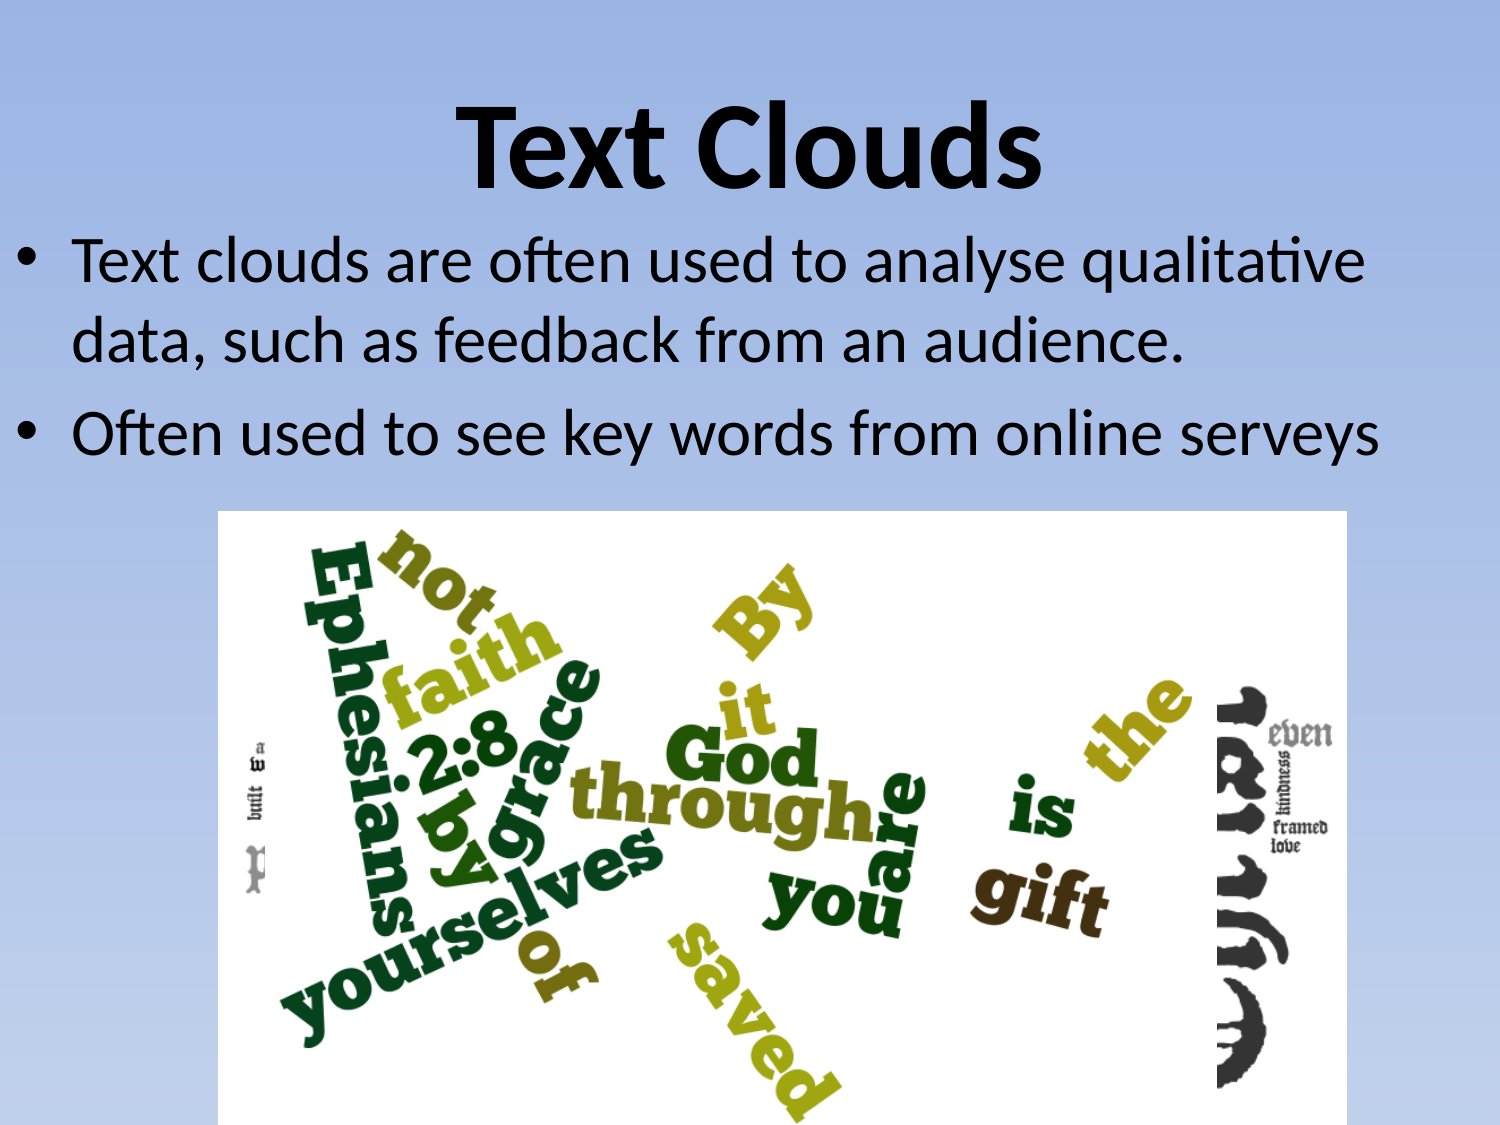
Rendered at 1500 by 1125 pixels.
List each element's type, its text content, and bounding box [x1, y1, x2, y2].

picture [218, 511, 1347, 1125]
title Text Clouds [0, 45, 1500, 208]
list Text clouds are often used to analyse qualitative data, such as feedback from an audience. Often used to see key words from online serveys [0, 208, 1500, 951]
